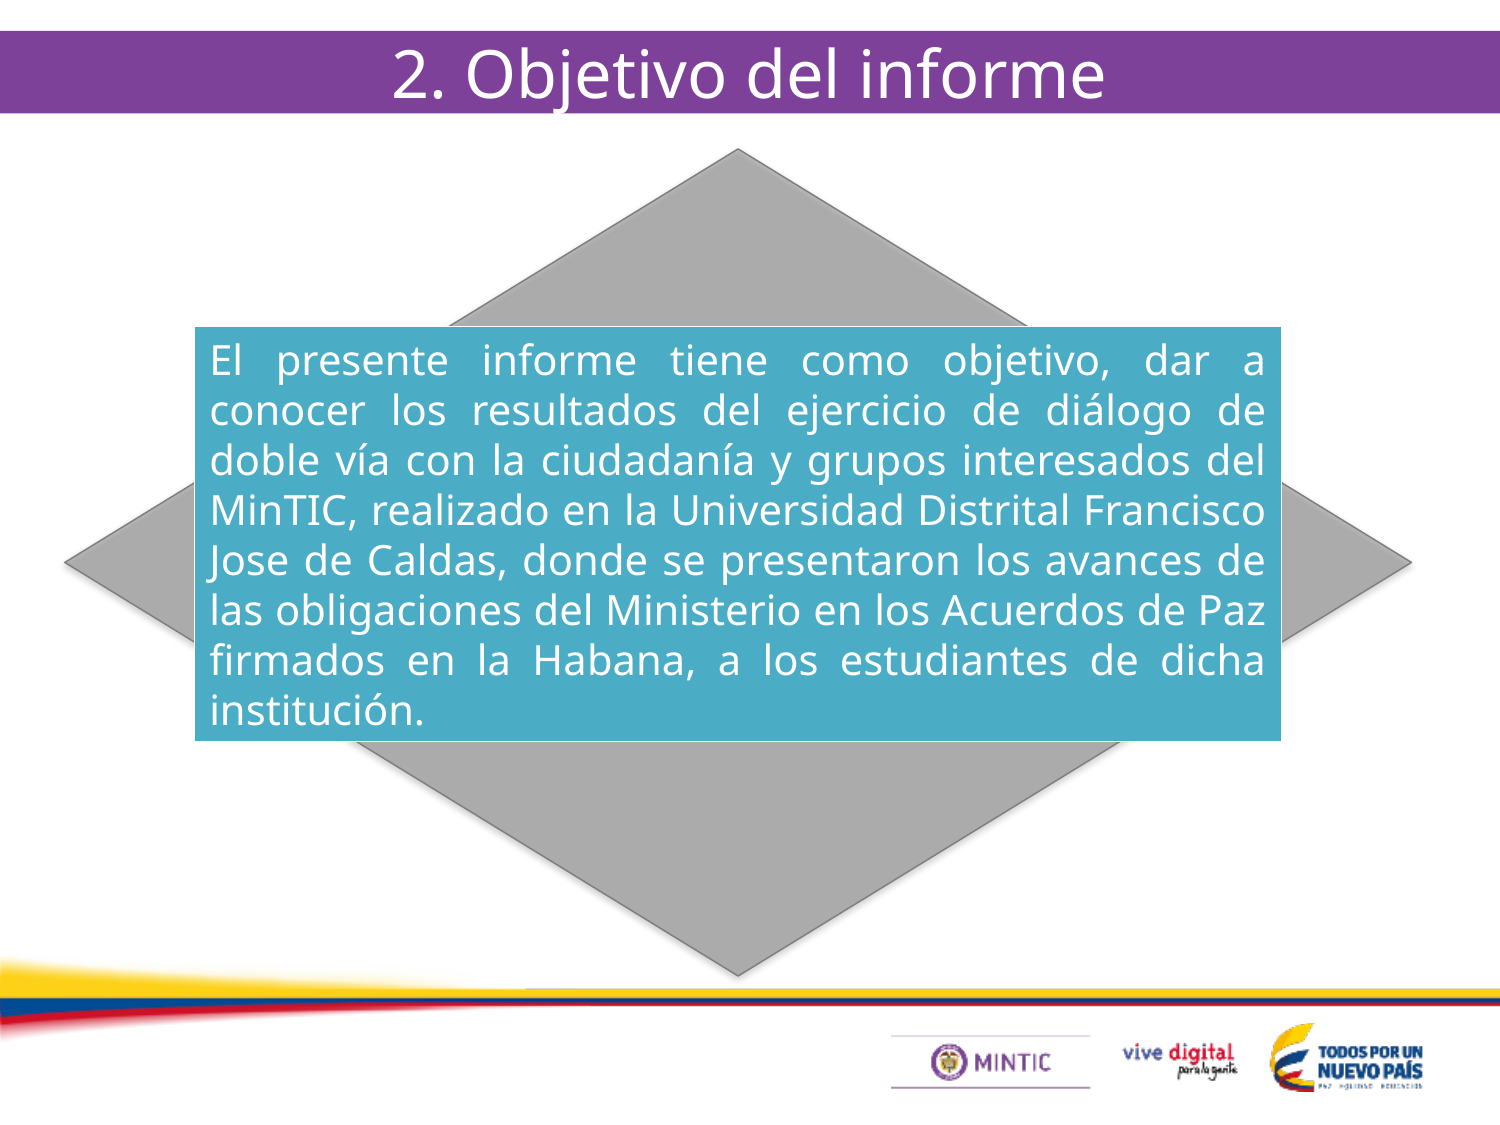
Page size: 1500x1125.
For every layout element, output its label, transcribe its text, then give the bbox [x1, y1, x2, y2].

text_box [64, 482, 194, 643]
text_box 2. Objetivo del informe [0, 29, 1500, 116]
text_box [1282, 482, 1413, 643]
text_box [355, 742, 1121, 950]
text_box [448, 148, 1028, 326]
text_box El presente informe tiene como objetivo, dar a conocer los resultados del ejercicio de diálogo de doble vía con la ciudadanía y grupos interesados del MinTIC, realizado en la Universidad Distrital Francisco Jose de Caldas, donde se presentaron los avances de las obligaciones del Ministerio en los Acuerdos de Paz firmados en la Habana, a los estudiantes de dicha institución. [194, 326, 1282, 742]
picture [0, 951, 1500, 1092]
